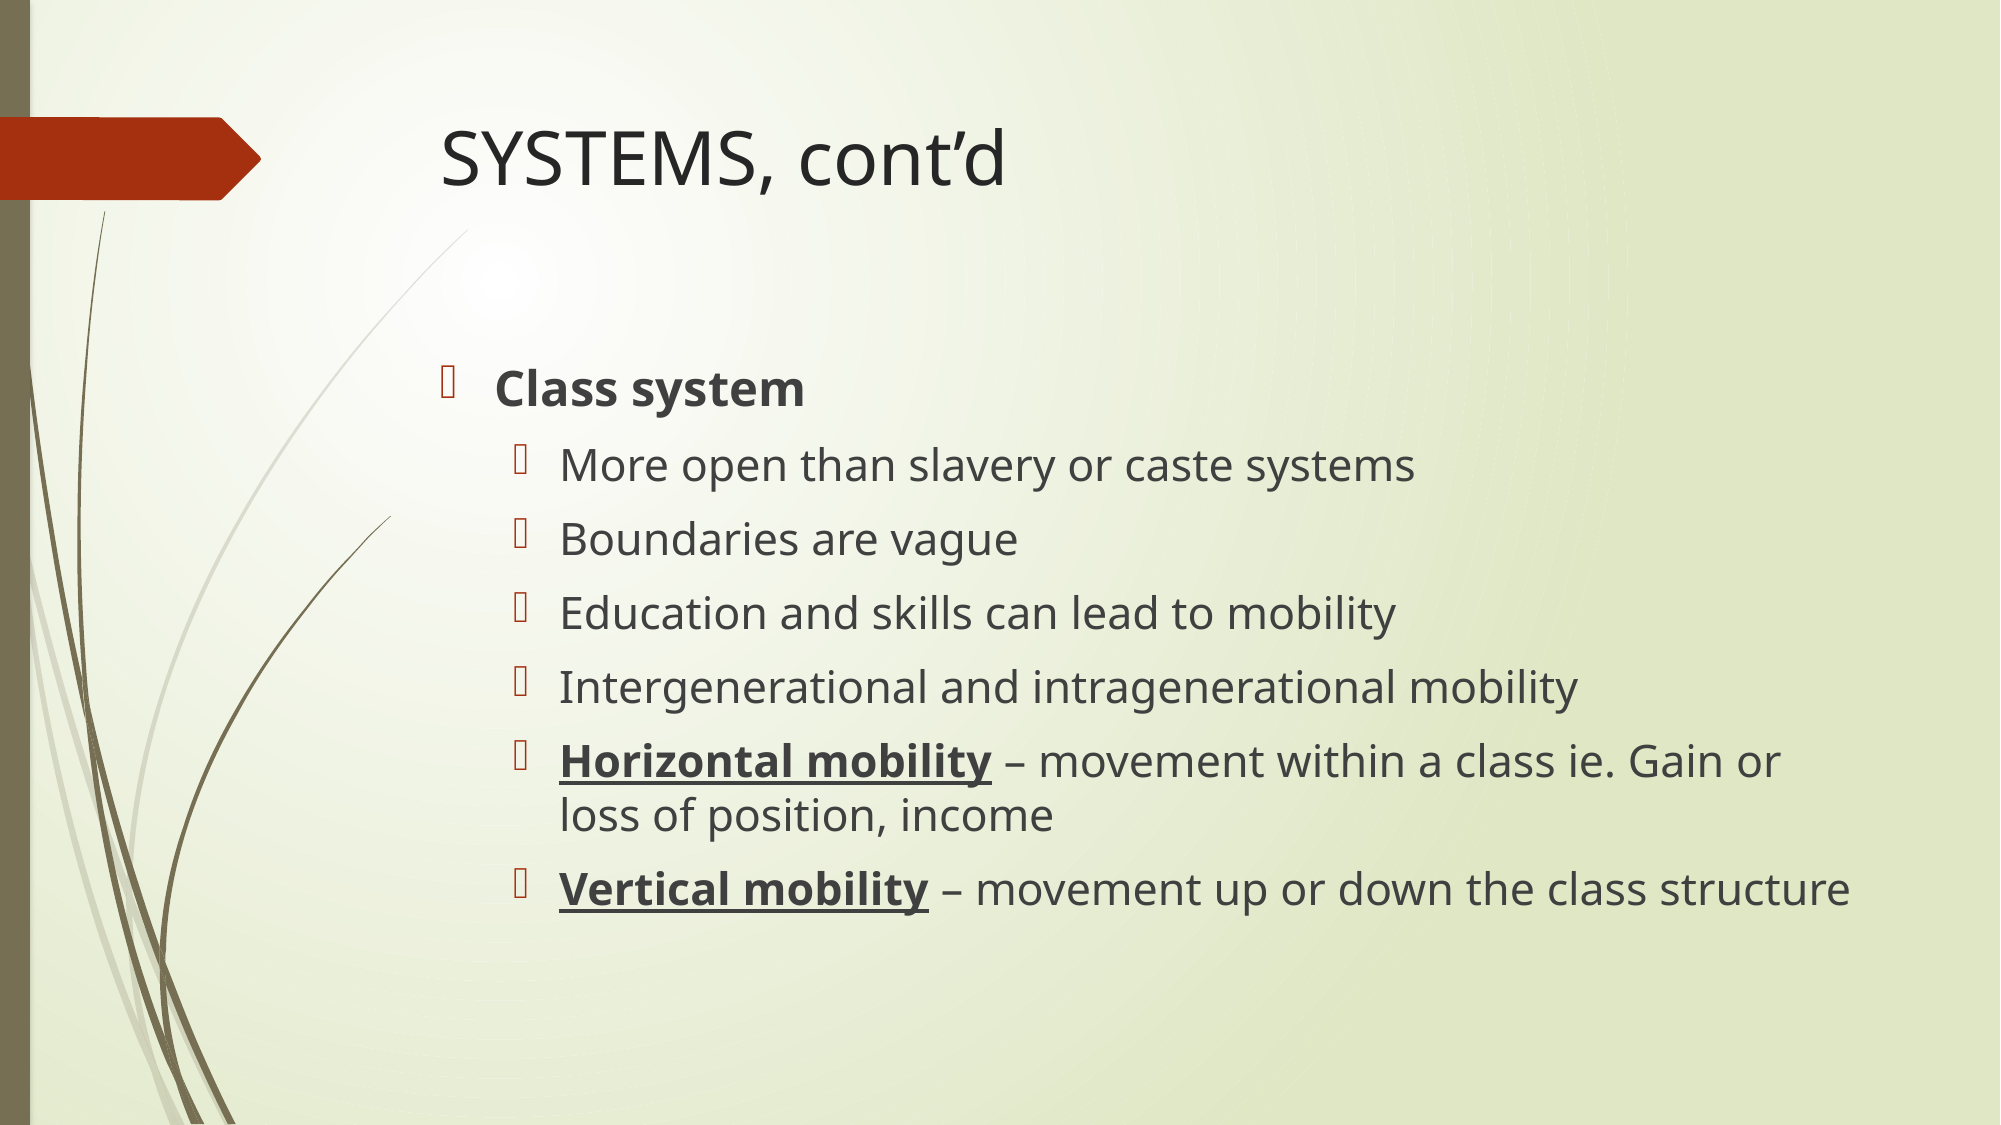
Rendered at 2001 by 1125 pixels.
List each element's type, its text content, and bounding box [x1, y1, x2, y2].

title SYSTEMS, cont’d [425, 102, 1888, 313]
list Class system More open than slavery or caste systems Boundaries are vague Education and skills can lead to mobility Intergenerational and intragenerational mobility Horizontal mobility – movement within a class ie. Gain or loss of position, income Vertical mobility – movement up or down the class structure [424, 350, 1888, 970]
